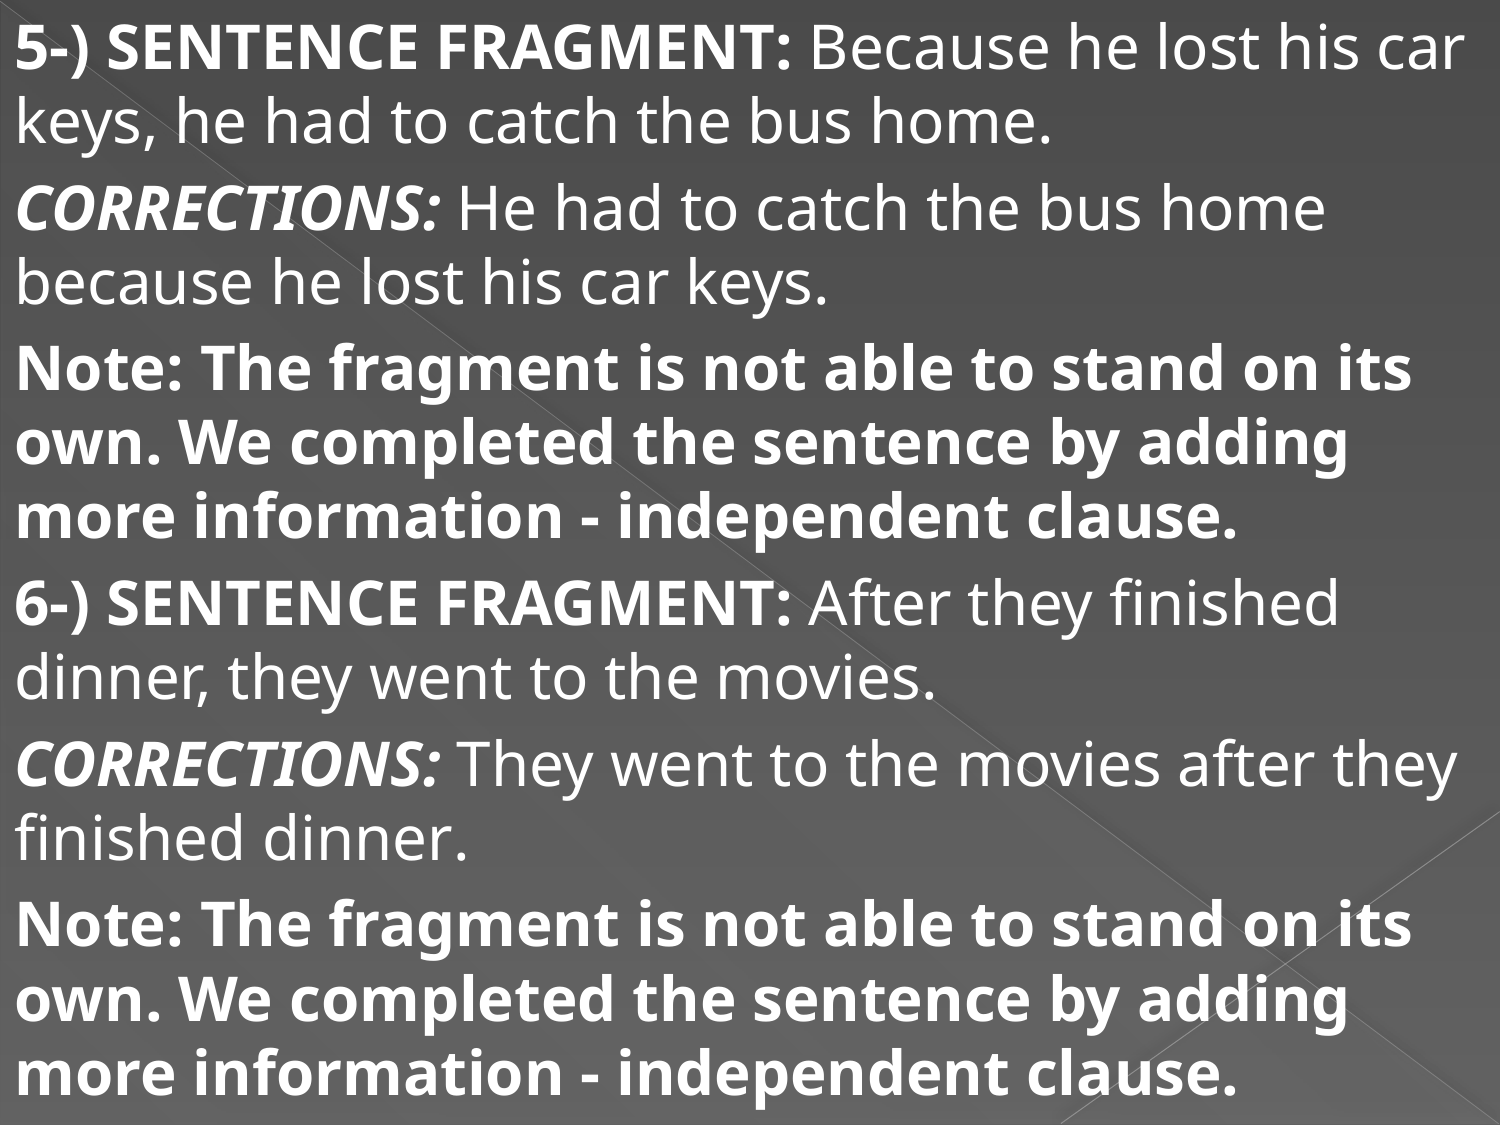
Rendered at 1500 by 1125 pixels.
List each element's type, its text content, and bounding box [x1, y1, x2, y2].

list 5-) SENTENCE FRAGMENT: Because he lost his car keys, he had to catch the bus home. CORRECTIONS: He had to catch the bus home because he lost his car keys. Note: The fragment is not able to stand on its own. We completed the sentence by adding more information - independent clause. 6-) SENTENCE FRAGMENT: After they finished dinner, they went to the movies. CORRECTIONS: They went to the movies after they finished dinner. Note: The fragment is not able to stand on its own. We completed the sentence by adding more information - independent clause. [0, 0, 1500, 1125]
